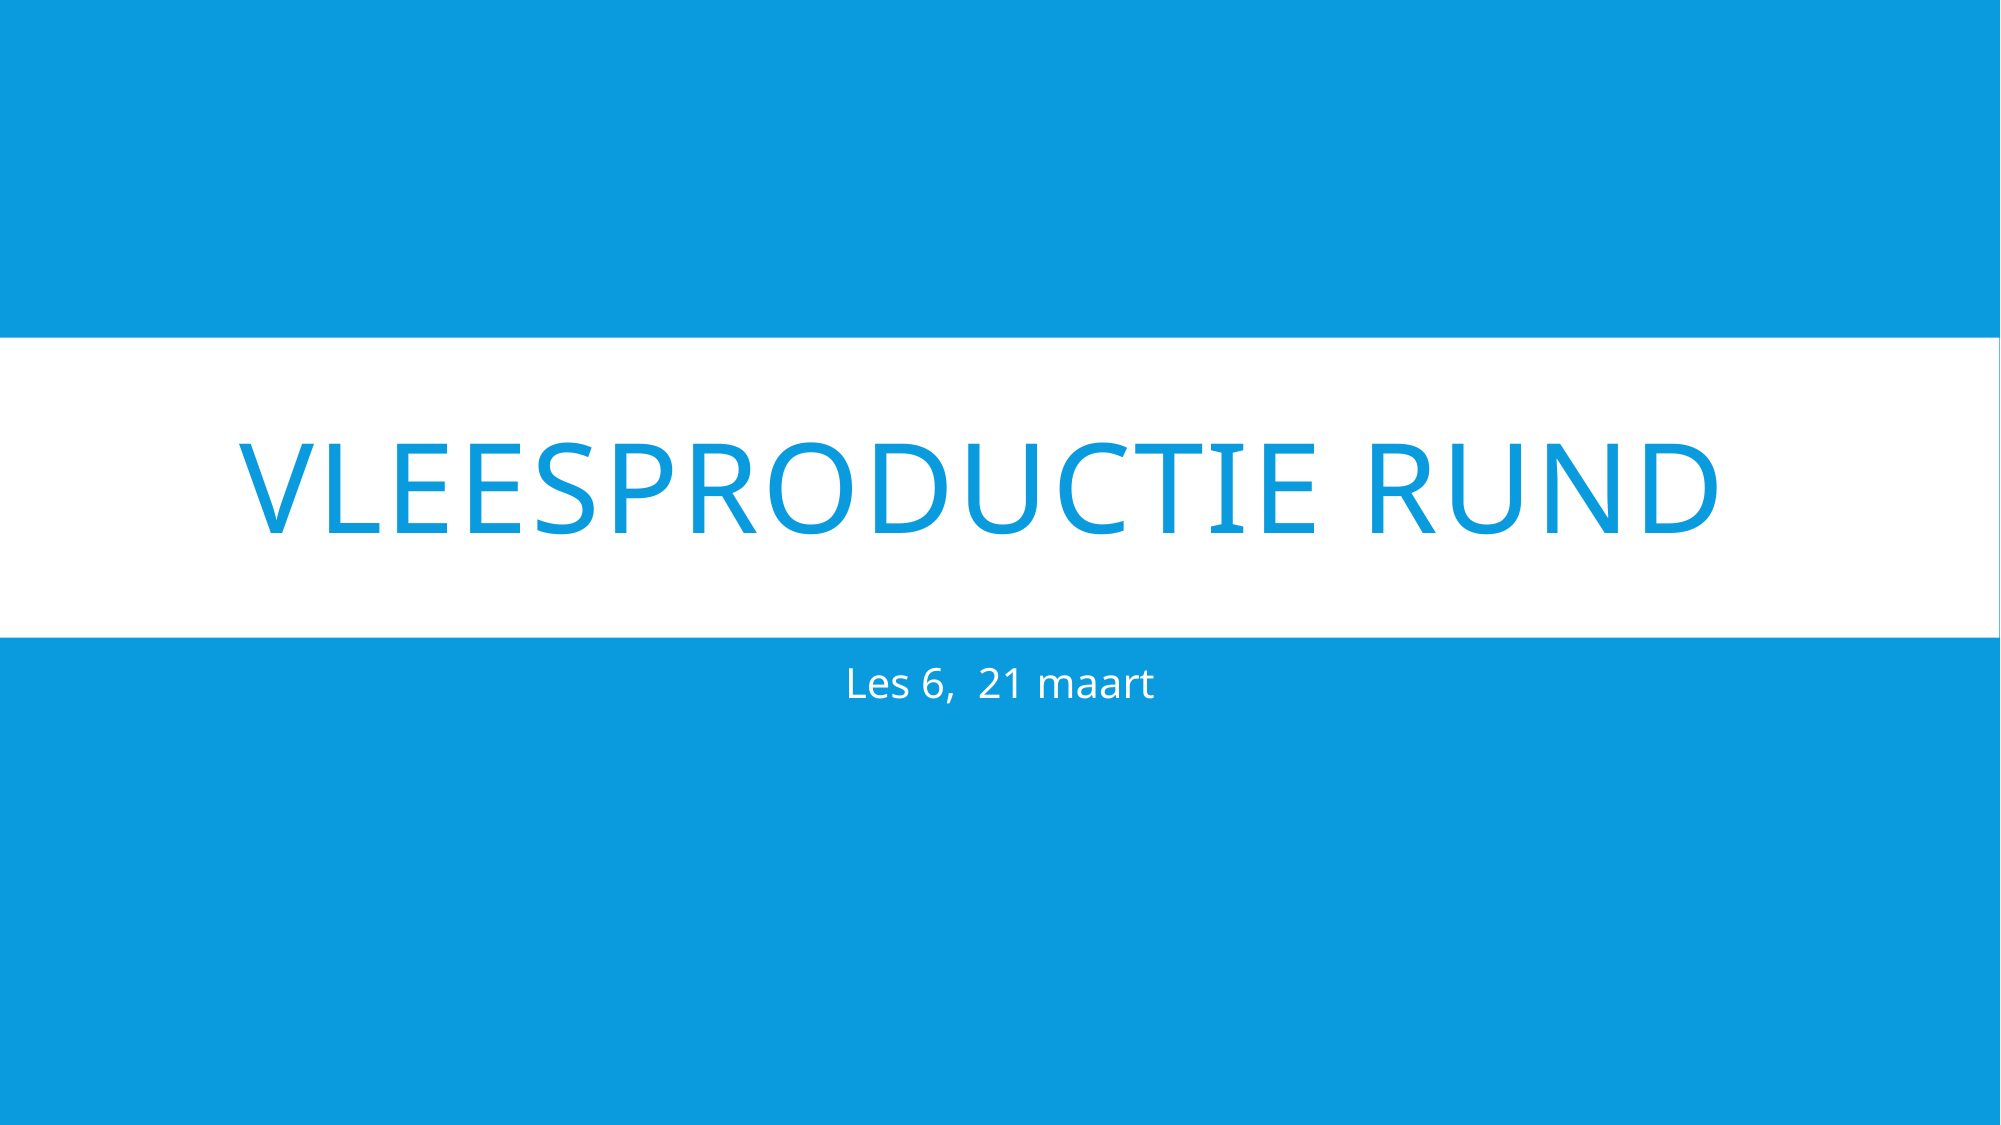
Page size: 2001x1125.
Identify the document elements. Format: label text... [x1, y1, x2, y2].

subtitle Les 6, 21 maart [249, 655, 1750, 871]
title Vleesproductie rund [60, 355, 1942, 641]
